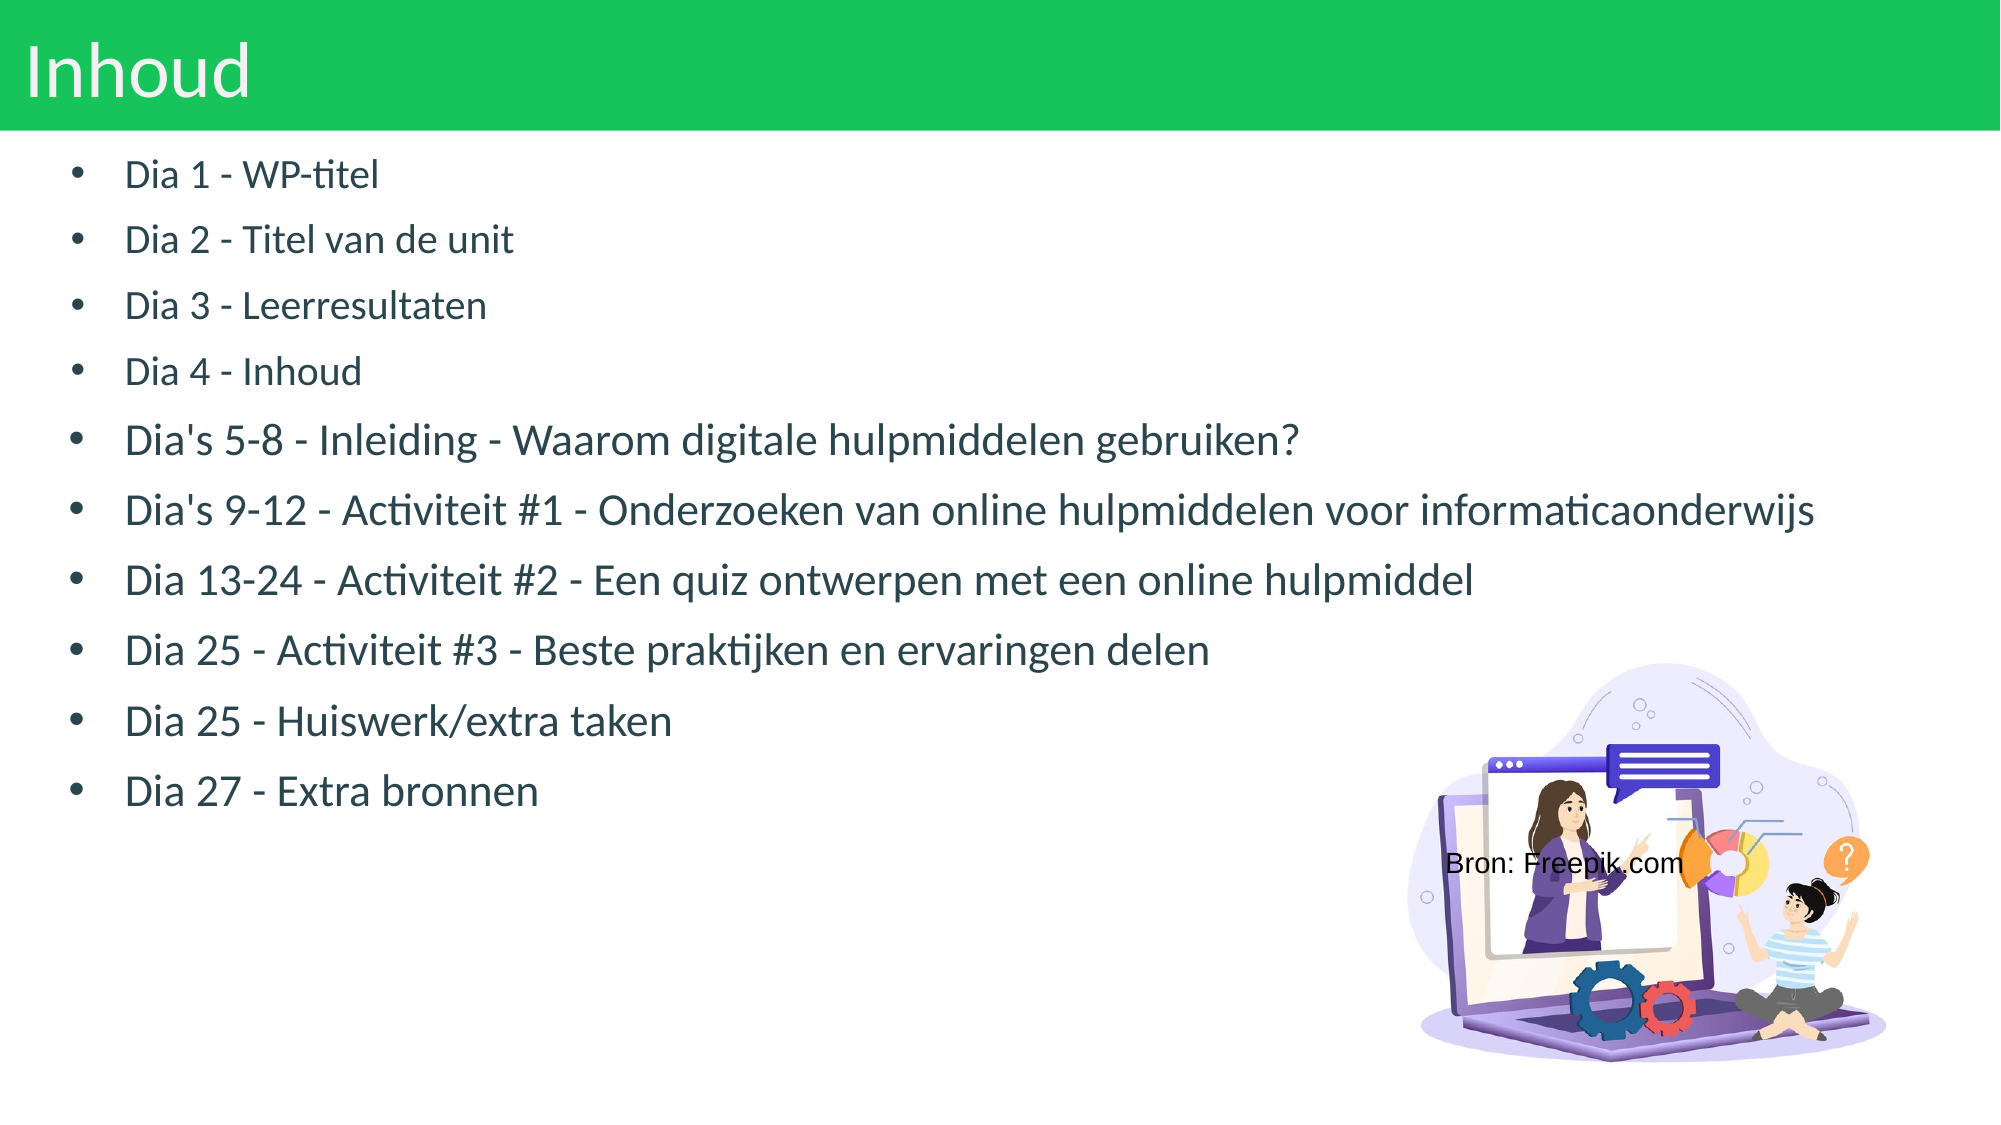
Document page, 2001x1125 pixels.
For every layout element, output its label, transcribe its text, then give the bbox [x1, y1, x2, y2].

title Inhoud [16, 13, 1976, 131]
list Dia 1 - WP-titel Dia 2 - Titel van de unit Dia 3 - Leerresultaten Dia 4 - Inhoud Dia's 5-8 - Inleiding - Waarom digitale hulpmiddelen gebruiken? Dia's 9-12 - Activiteit #1 - Onderzoeken van online hulpmiddelen voor informaticaonderwijs Dia 13-24 - Activiteit #2 - Een quiz ontwerpen met een online hulpmiddel Dia 25 - Activiteit #3 - Beste praktijken en ervaringen delen Dia 25 - Huiswerk/extra taken Dia 27 - Extra bronnen [16, 144, 1976, 1108]
picture [1365, 581, 1928, 1125]
